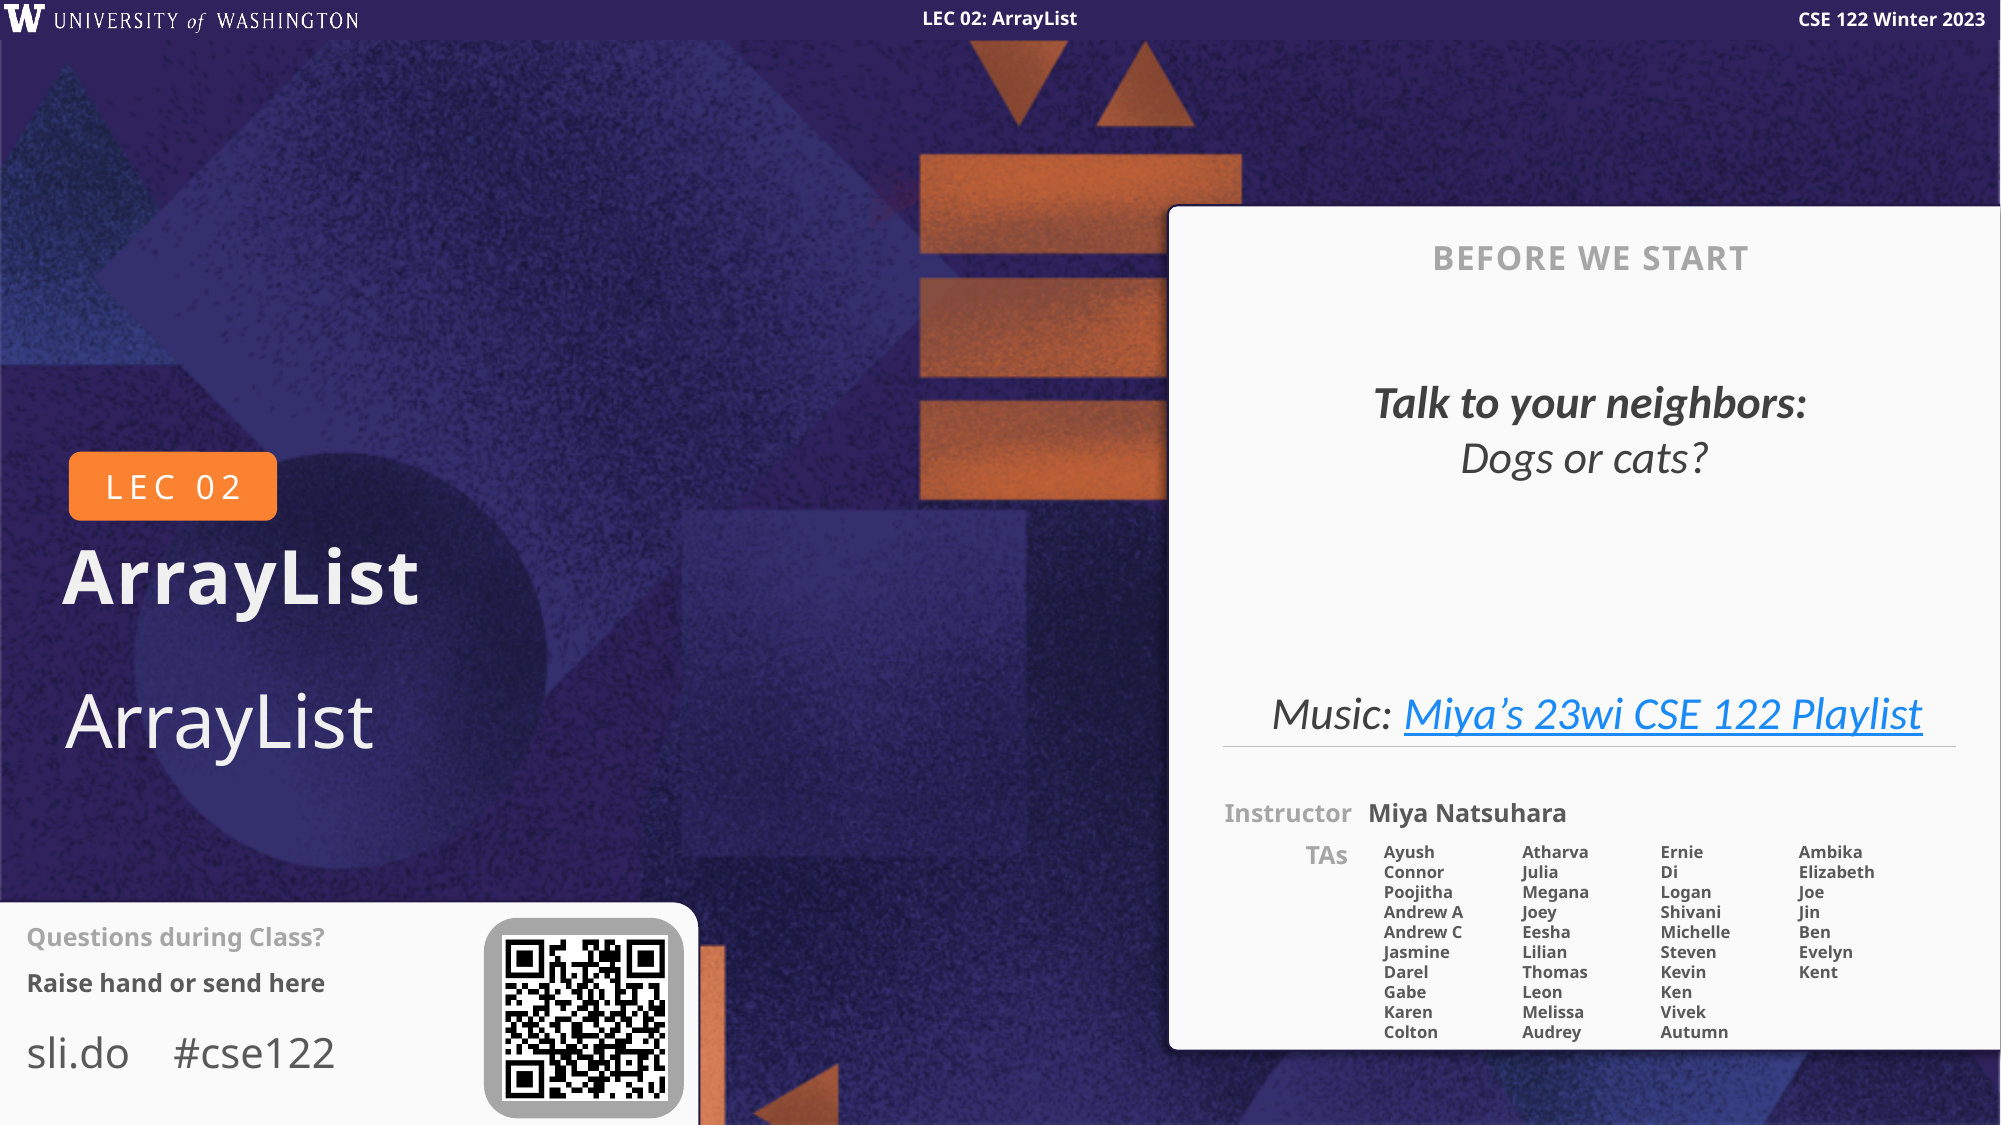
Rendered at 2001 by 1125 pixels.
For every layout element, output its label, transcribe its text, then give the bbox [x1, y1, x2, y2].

picture [4, 4, 358, 33]
picture [0, 40, 2001, 1125]
title ArrayList [50, 676, 1132, 998]
text_box BEFORE WE START [1210, 230, 1971, 285]
text_box Music: Miya’s 23wi CSE 122 Playlist [1251, 676, 1943, 747]
picture [502, 998, 668, 1101]
text_box Talk to your neighbors: Dogs or cats? [1223, 364, 1958, 490]
